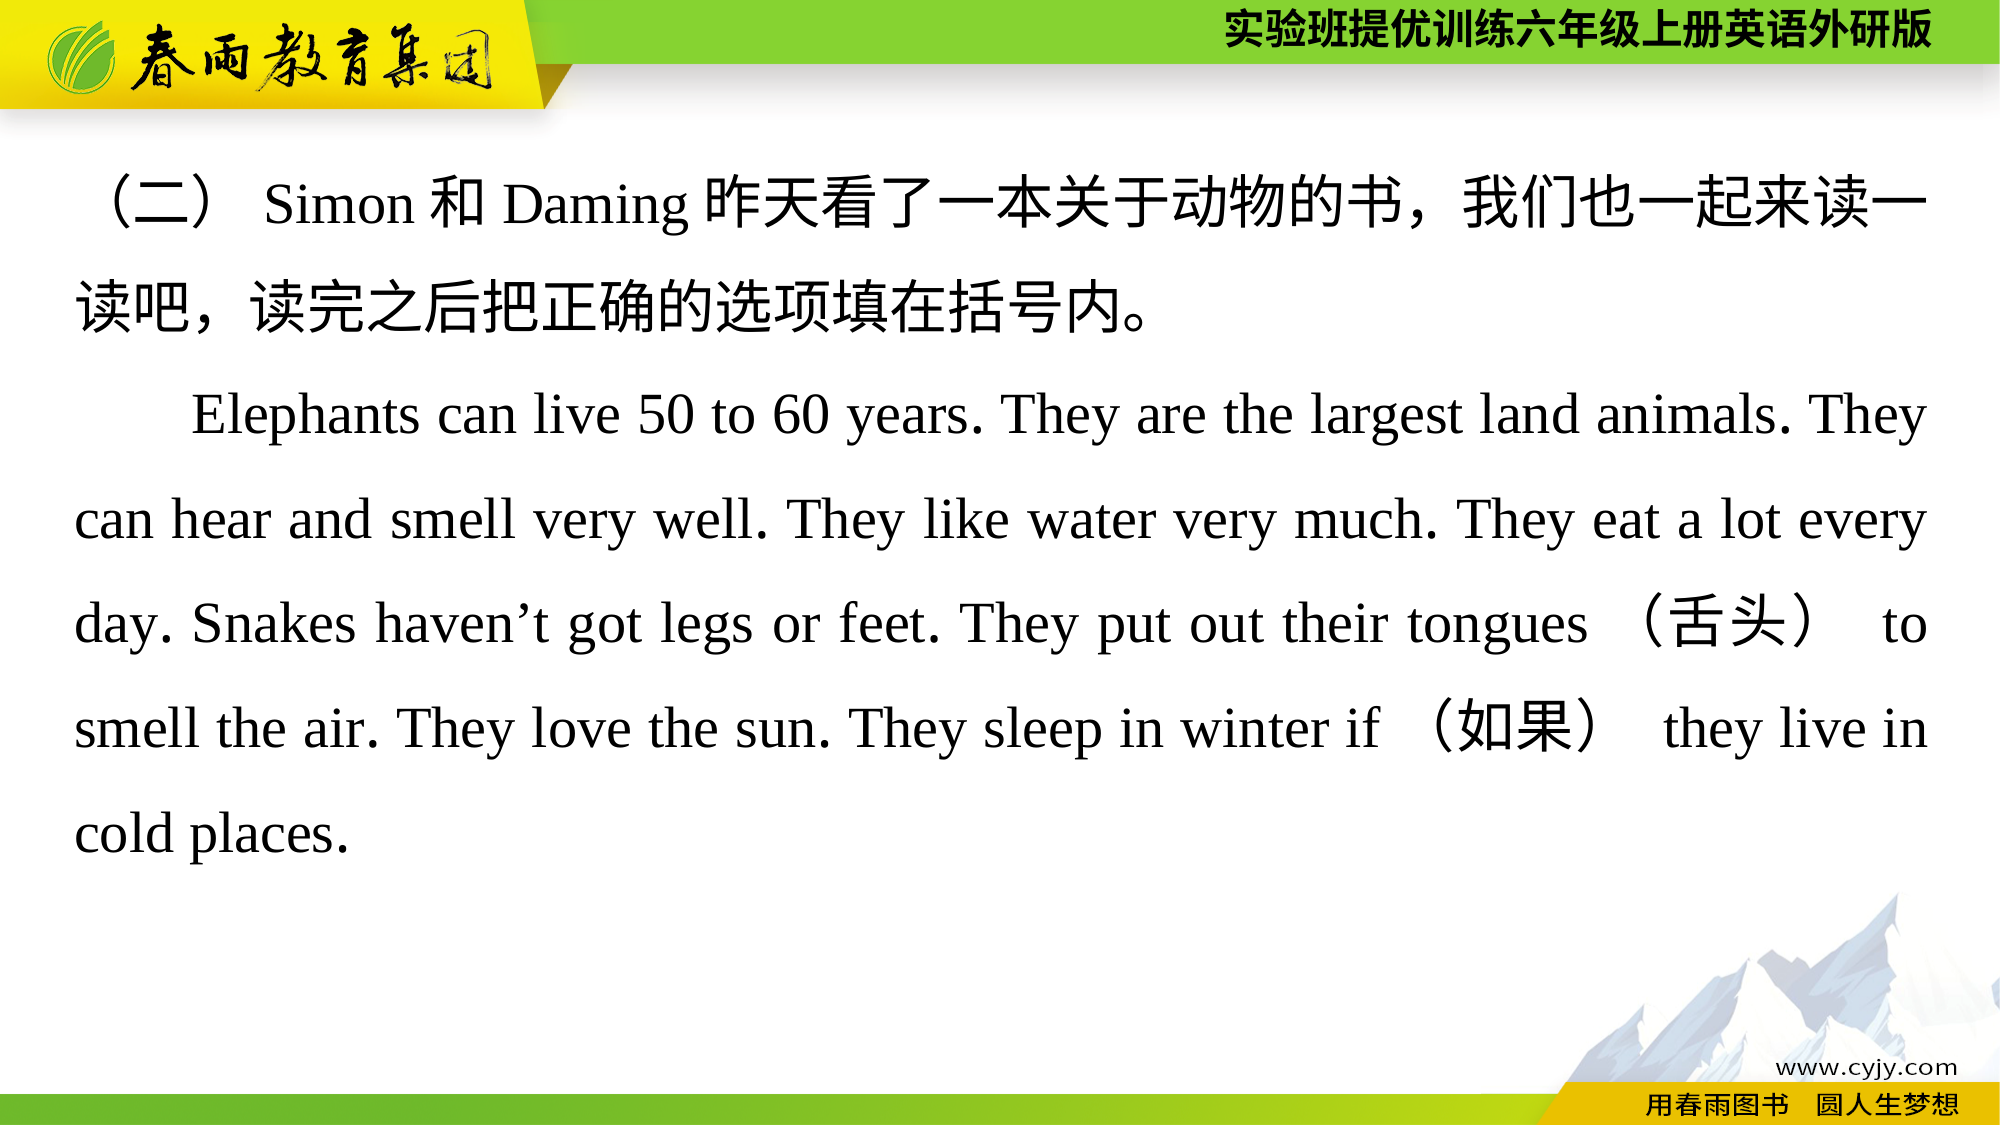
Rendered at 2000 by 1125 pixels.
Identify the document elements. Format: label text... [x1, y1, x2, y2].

list （二）Simon和Daming昨天看了一本关于动物的书，我们也一起来读一读吧，读完之后把正确的选项填在括号内。 Elephants can live 50 to 60 years. They are the largest land animals. They can hear and smell very well. They like water very much. They eat a lot every day. Snakes haven’t got legs or feet. They put out their tongues（舌头） to smell the air. They love the sun. They sleep in winter if（如果） they live in cold places. [59, 122, 1944, 867]
picture [0, 0, 2000, 1125]
